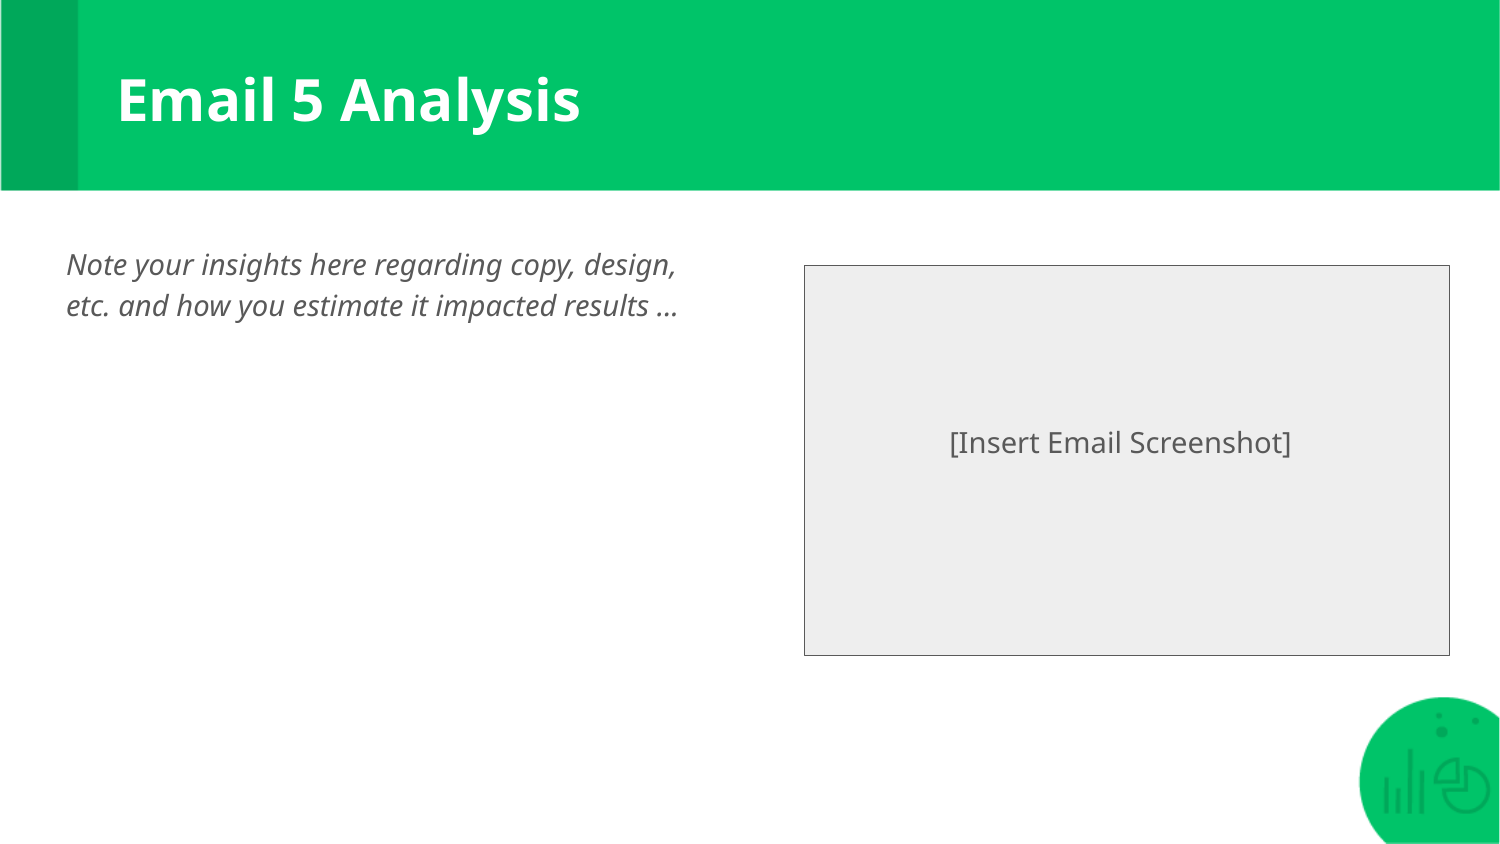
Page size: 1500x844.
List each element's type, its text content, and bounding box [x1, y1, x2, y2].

list Note your insights here regarding copy, design, etc. and how you estimate it impacted results ... [51, 226, 708, 787]
picture [0, 0, 1500, 844]
title Email 5 Analysis [101, 48, 1499, 142]
list [Insert Email Screenshot] [792, 189, 1449, 750]
